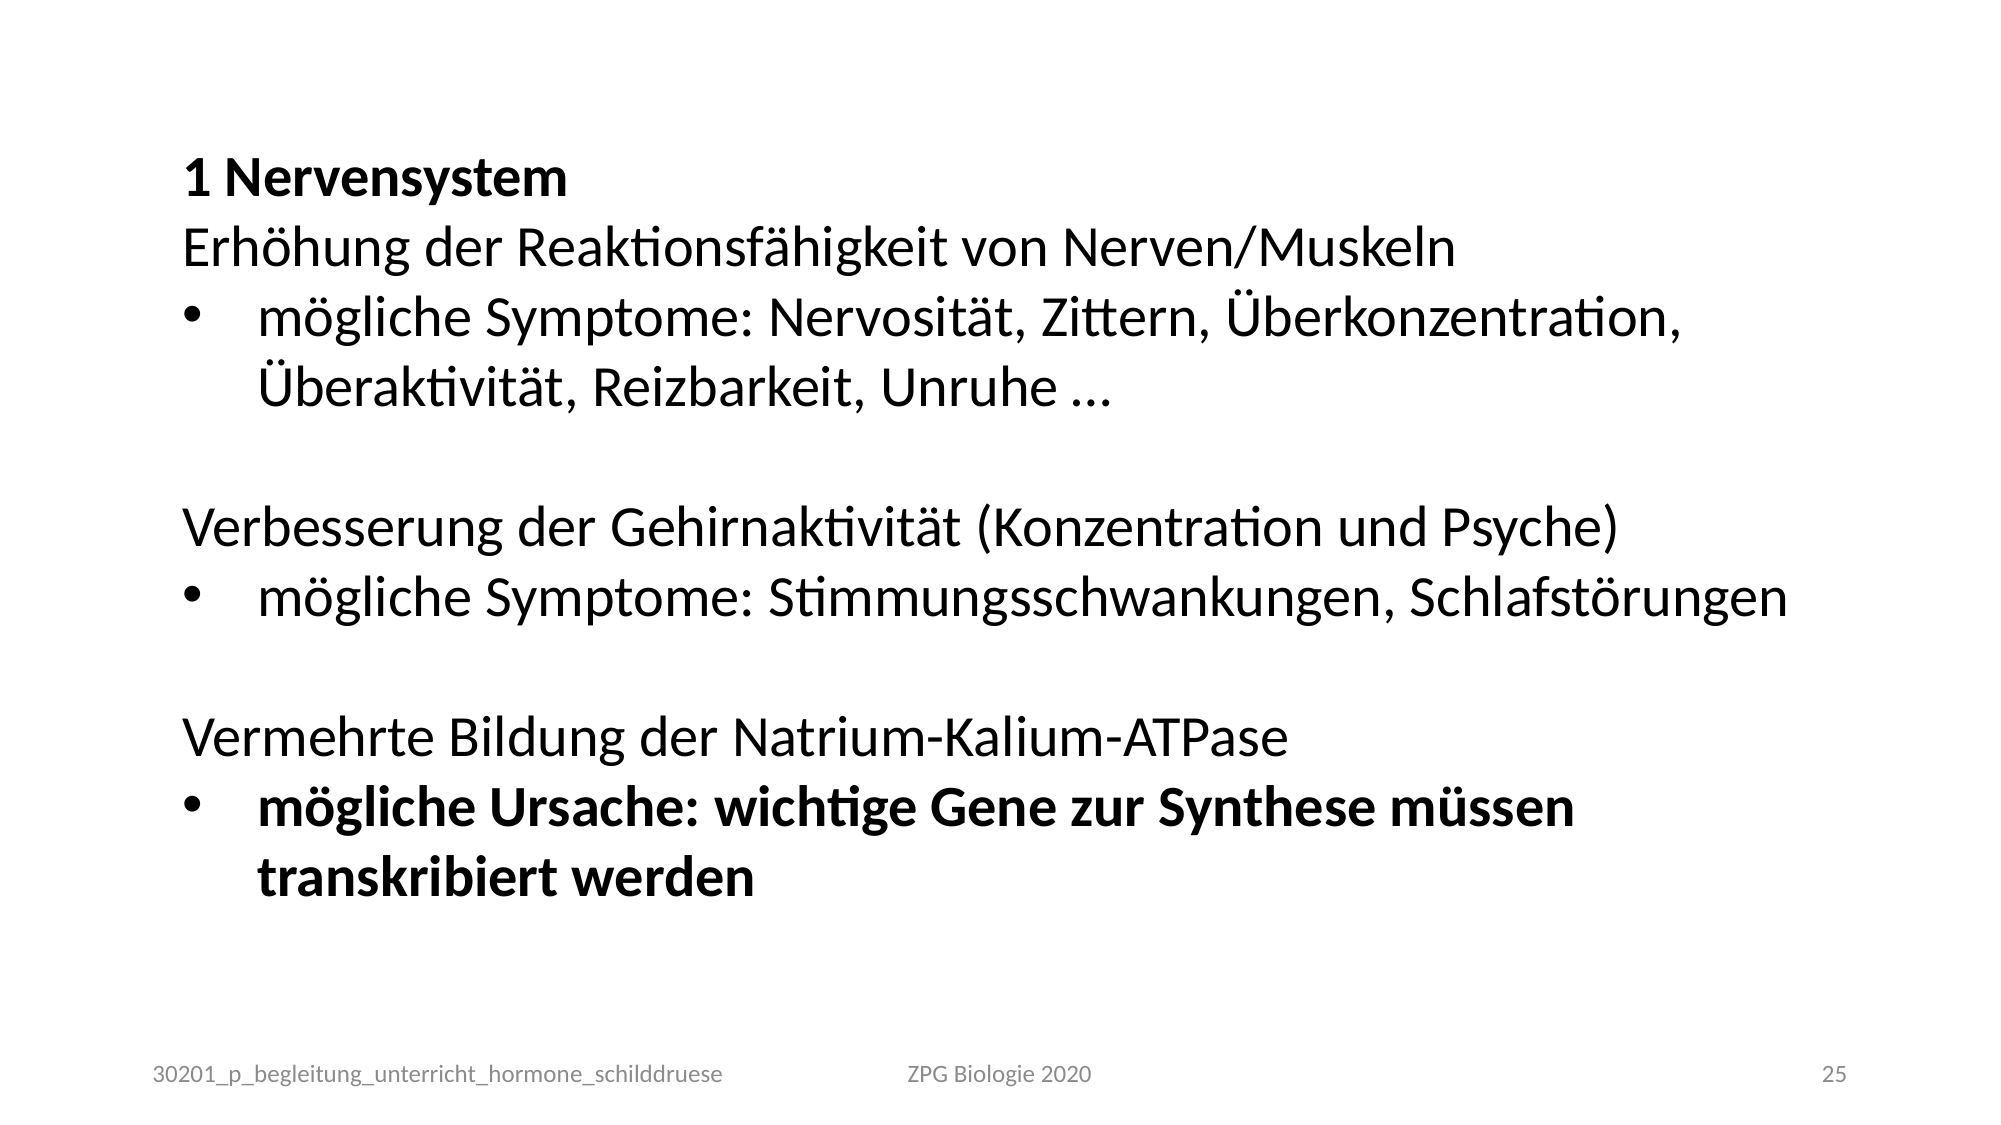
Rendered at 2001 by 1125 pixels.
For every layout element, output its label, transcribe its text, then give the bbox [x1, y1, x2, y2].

slide_number 30201_p_begleitung_unterricht_hormone_schilddruese [137, 1042, 662, 1103]
footer ZPG Biologie 2020 [662, 1042, 1338, 1103]
text_box 1 Nervensystem Erhöhung der Reaktionsfähigkeit von Nerven/Muskeln mögliche Symptome: Nervosität, Zittern, Überkonzentration, Überaktivität, Reizbarkeit, Unruhe … Verbesserung der Gehirnaktivität (Konzentration und Psyche) mögliche Symptome: Stimmungsschwankungen, Schlafstörungen Vermehrte Bildung der Natrium-Kalium-ATPase mögliche Ursache: wichtige Gene zur Synthese müssen transkribiert werden [167, 130, 1863, 986]
slide_number 25 [1412, 1042, 1863, 1103]
